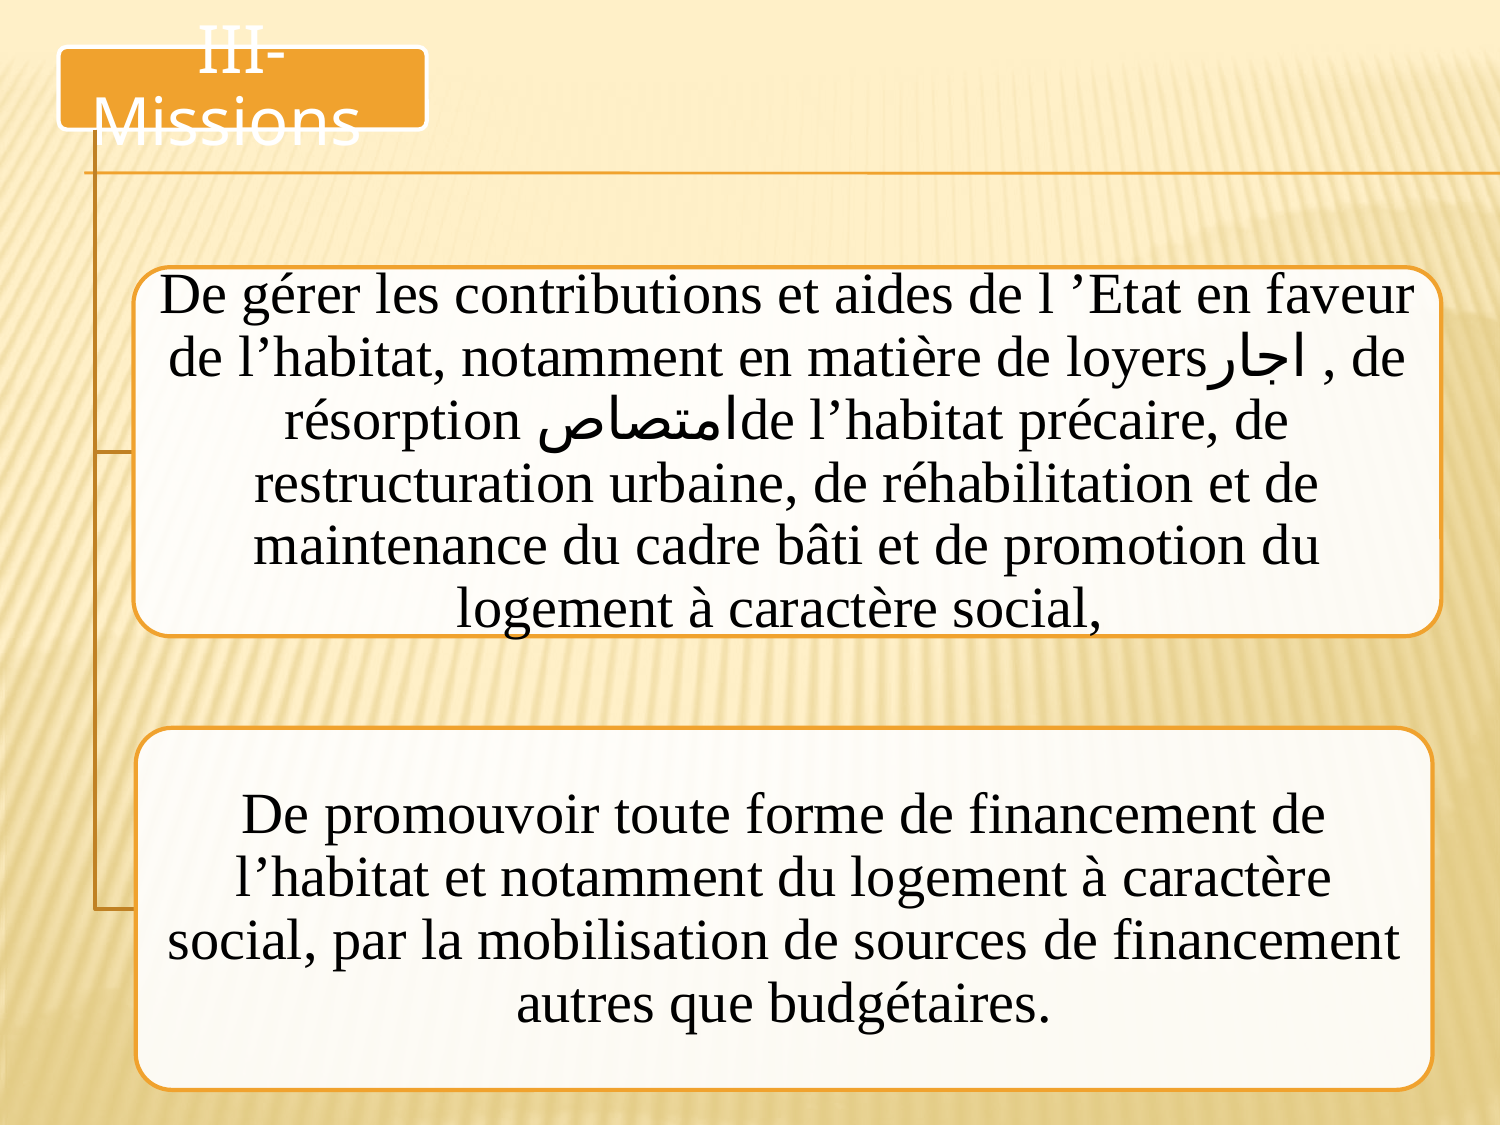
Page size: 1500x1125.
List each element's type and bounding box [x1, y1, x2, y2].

text_box [58, 46, 1442, 1102]
